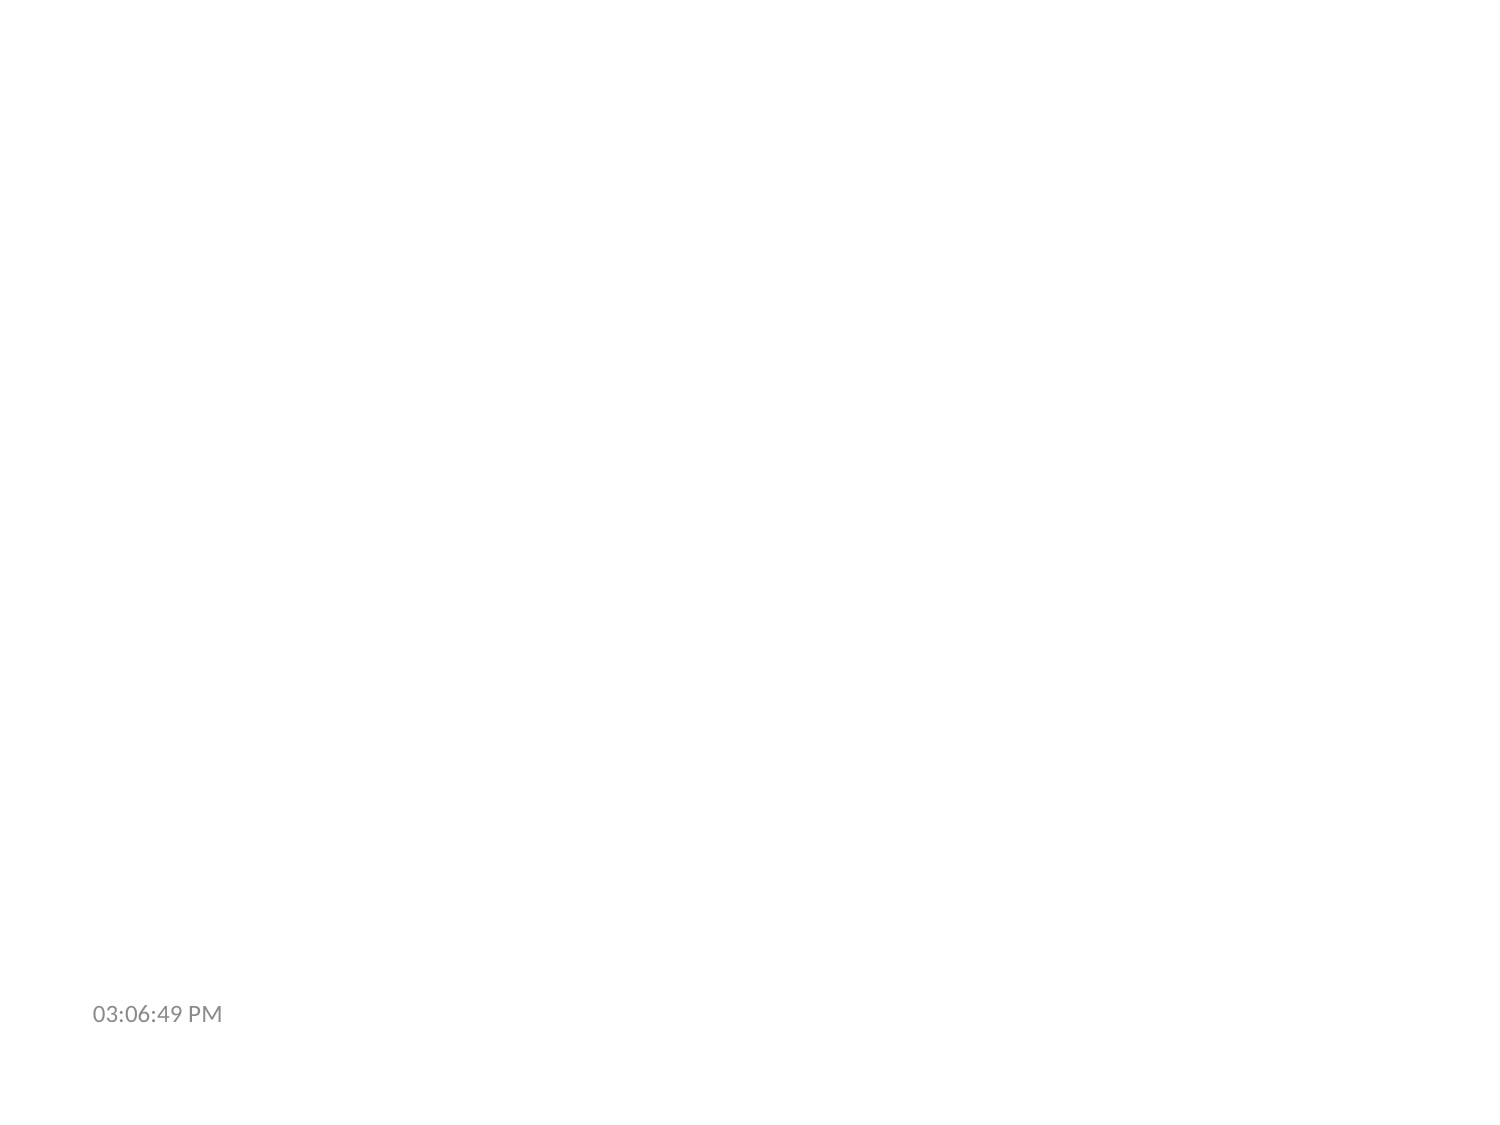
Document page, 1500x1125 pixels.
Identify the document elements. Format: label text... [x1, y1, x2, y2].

text_box 3:35:09 PM [77, 982, 428, 1043]
